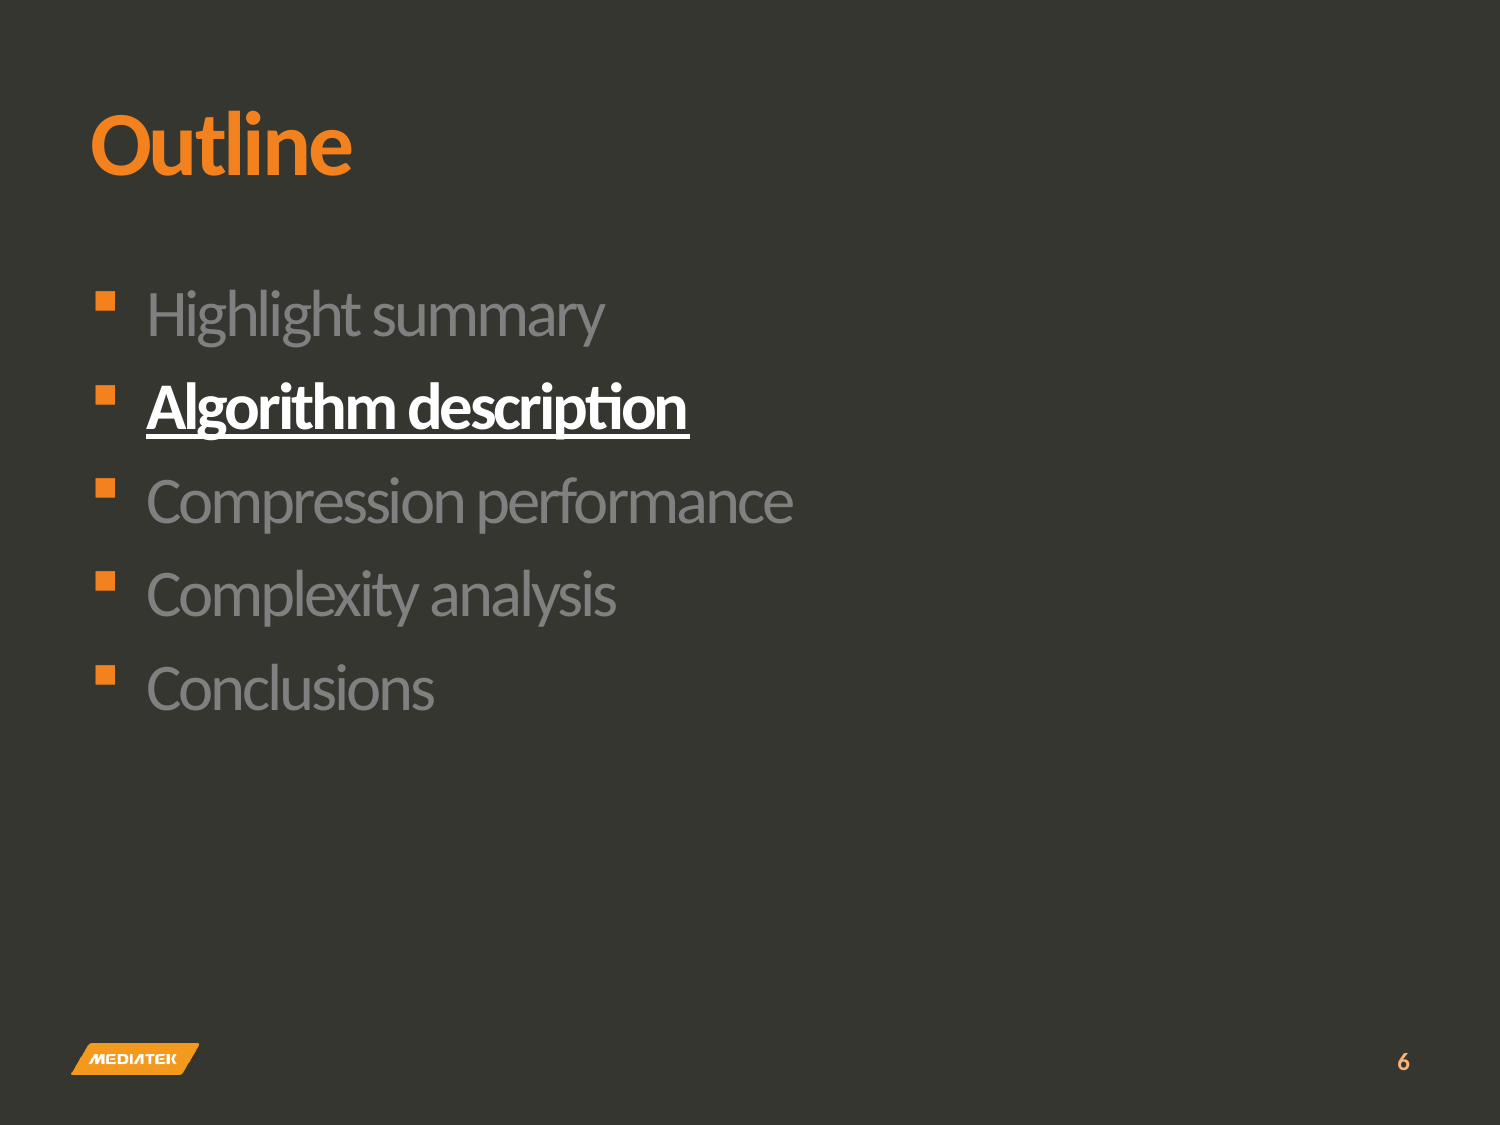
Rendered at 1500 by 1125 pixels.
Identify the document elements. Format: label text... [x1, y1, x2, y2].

title Outline [75, 45, 1425, 233]
list Highlight summary Algorithm description Compression performance Complexity analysis Conclusions [75, 262, 1425, 1005]
slide_number 6 [1251, 1029, 1425, 1090]
picture [71, 1043, 199, 1075]
